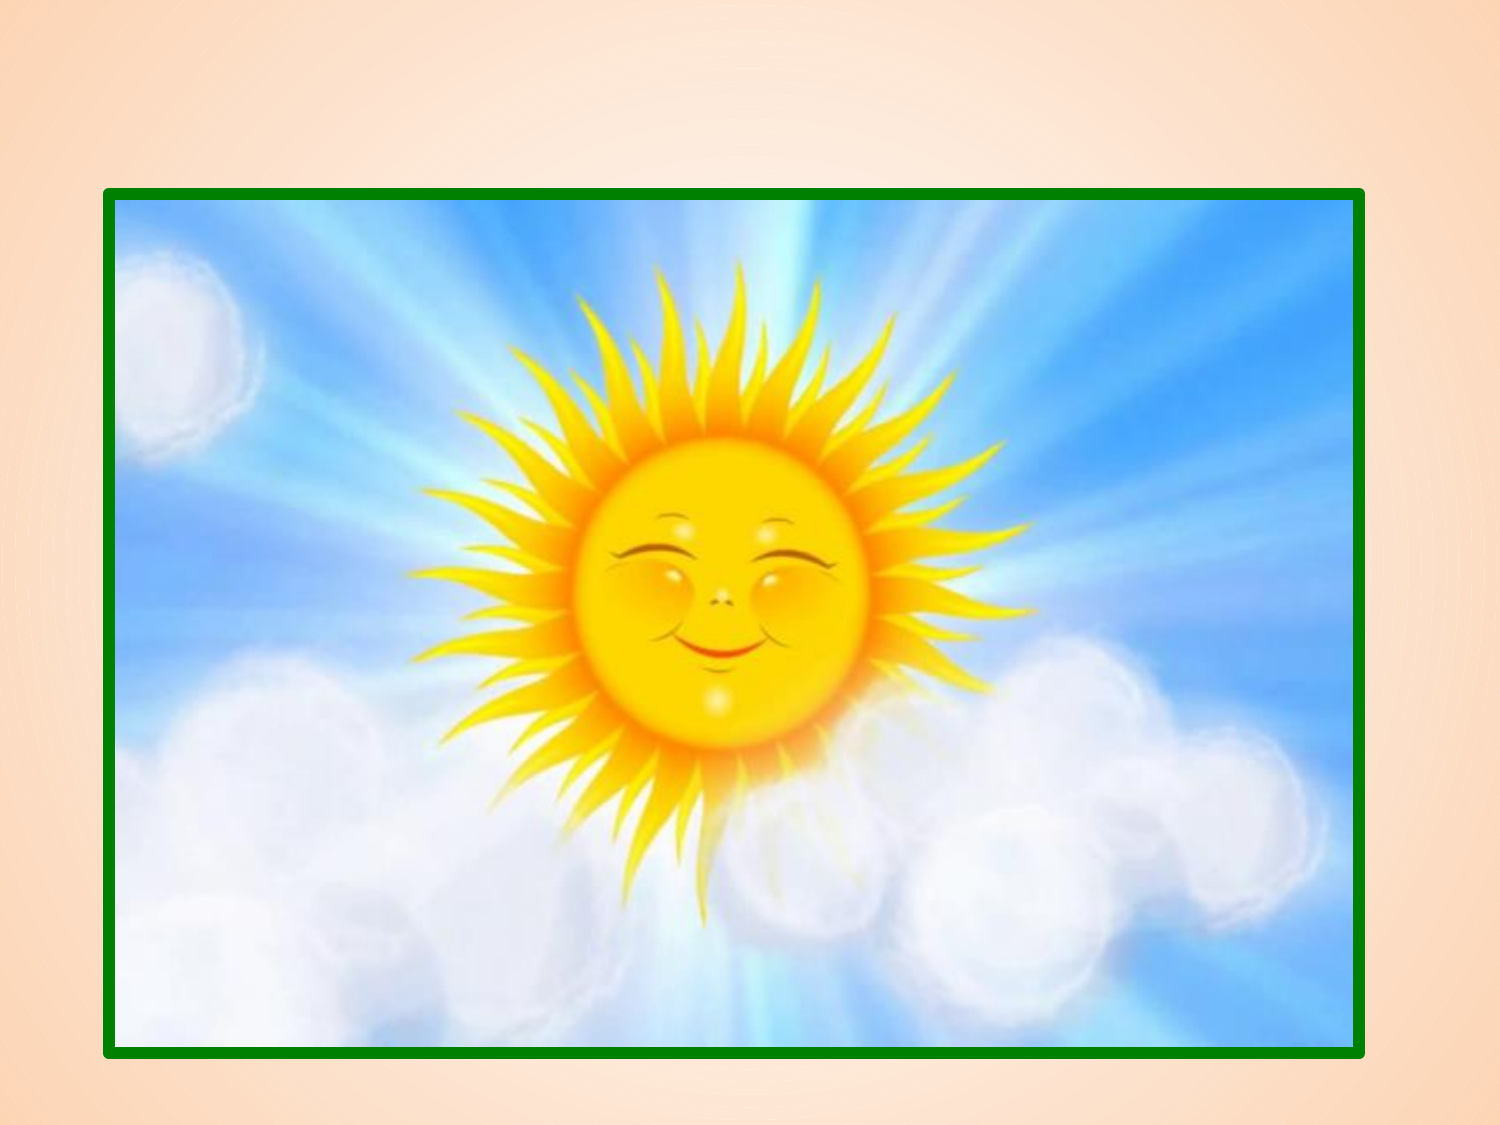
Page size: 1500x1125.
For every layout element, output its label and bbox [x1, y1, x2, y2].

picture [115, 199, 1353, 1048]
